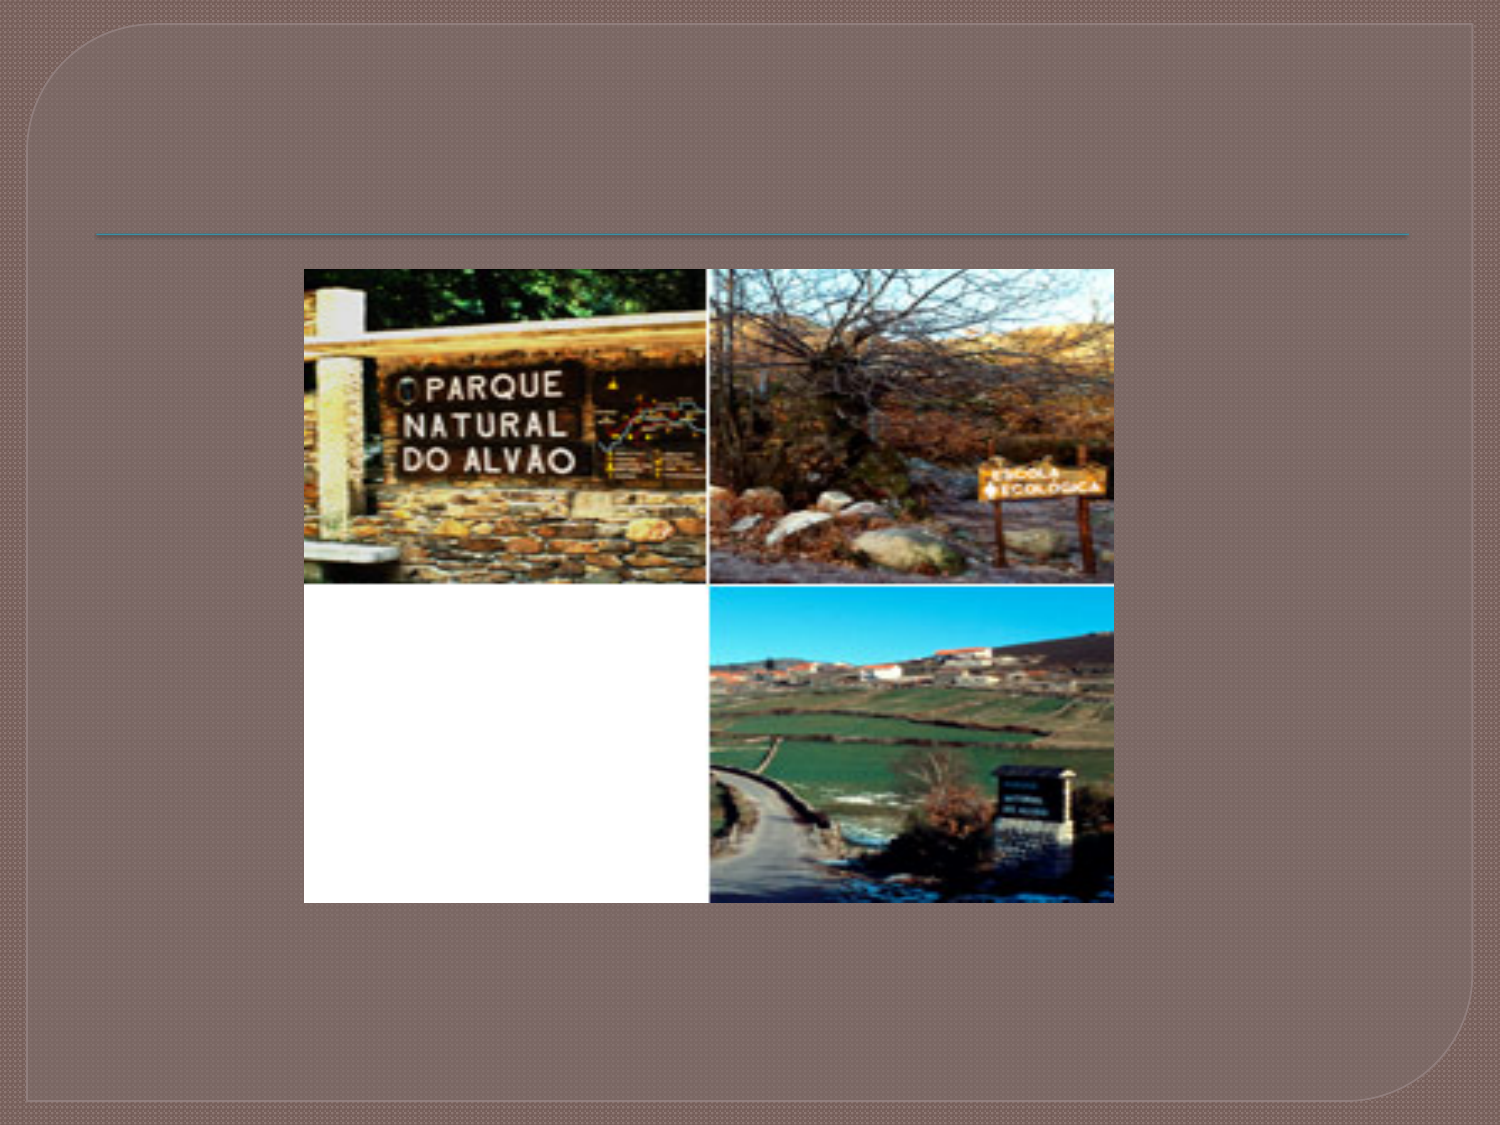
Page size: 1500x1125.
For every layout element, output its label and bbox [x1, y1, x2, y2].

list [304, 269, 1114, 903]
